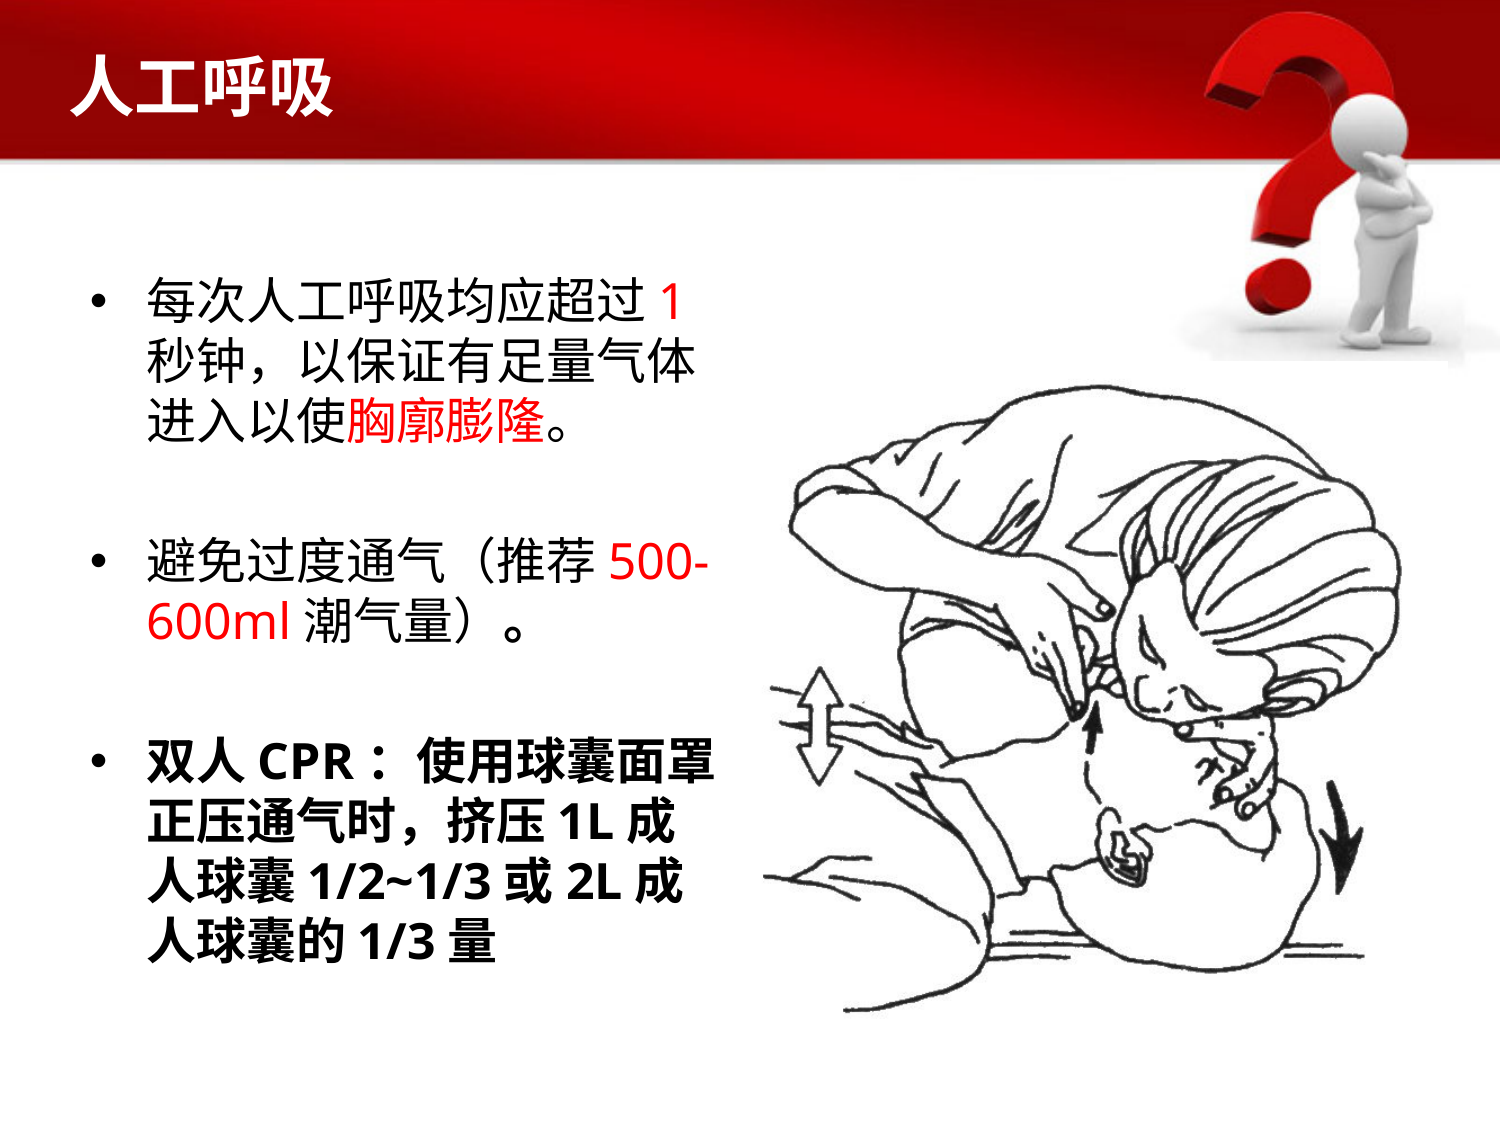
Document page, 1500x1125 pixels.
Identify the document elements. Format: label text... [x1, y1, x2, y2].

title 人工呼吸 [53, 31, 1404, 139]
text_box 每次人工呼吸均应超过1 秒钟，以保证有足量气体进入以使胸廓膨隆。 避免过度通气（推荐500-600ml潮气量）。 双人CPR：使用球囊面罩正压通气时，挤压1L成人球囊1/2~1/3或2L成人球囊的1/3量 [74, 262, 740, 1005]
picture [0, 0, 1500, 1125]
